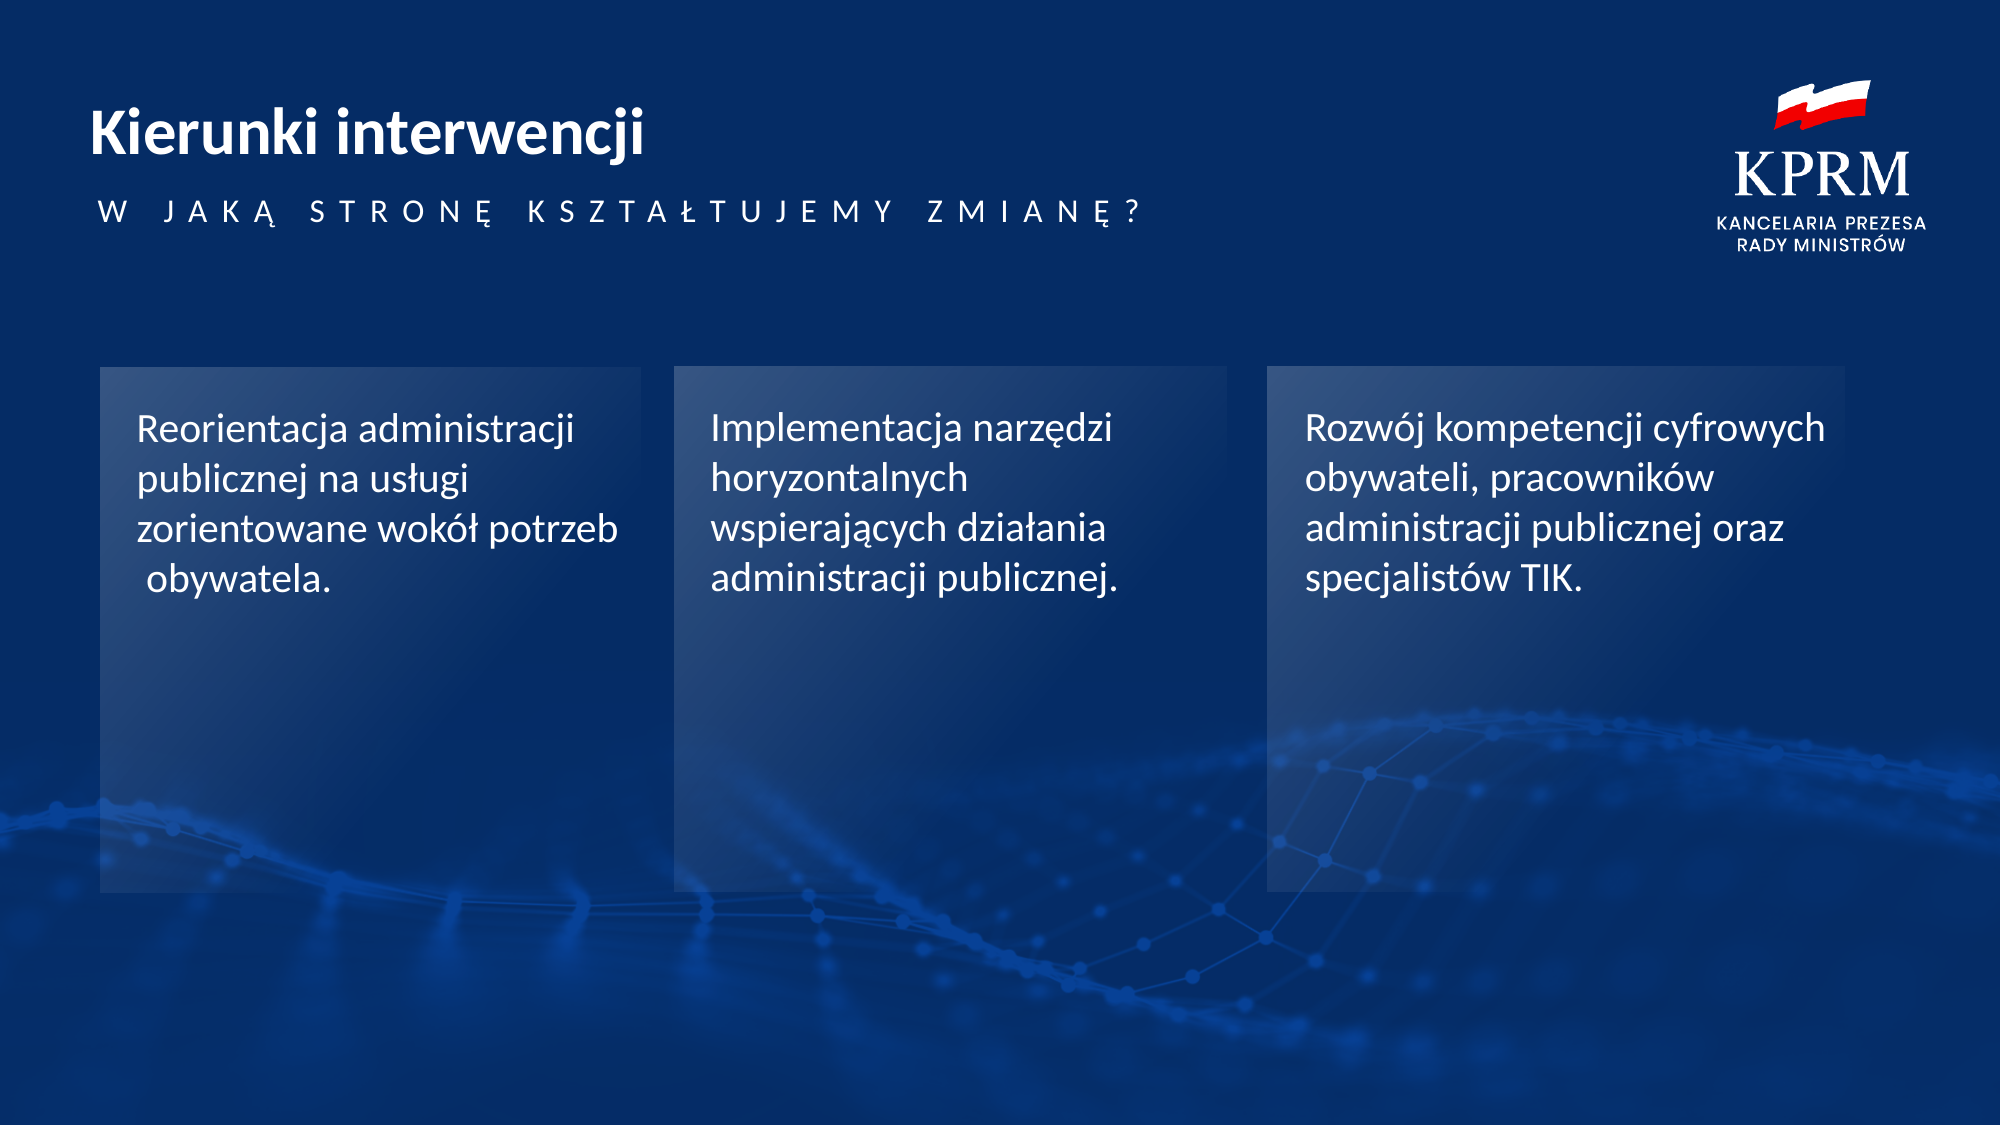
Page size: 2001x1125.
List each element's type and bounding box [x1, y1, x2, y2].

text_box [75, 80, 1568, 245]
text_box [100, 367, 641, 994]
text_box [1267, 366, 1845, 1054]
text_box [0, 0, 2000, 1125]
picture [1701, 46, 1942, 285]
text_box [674, 366, 1227, 1044]
